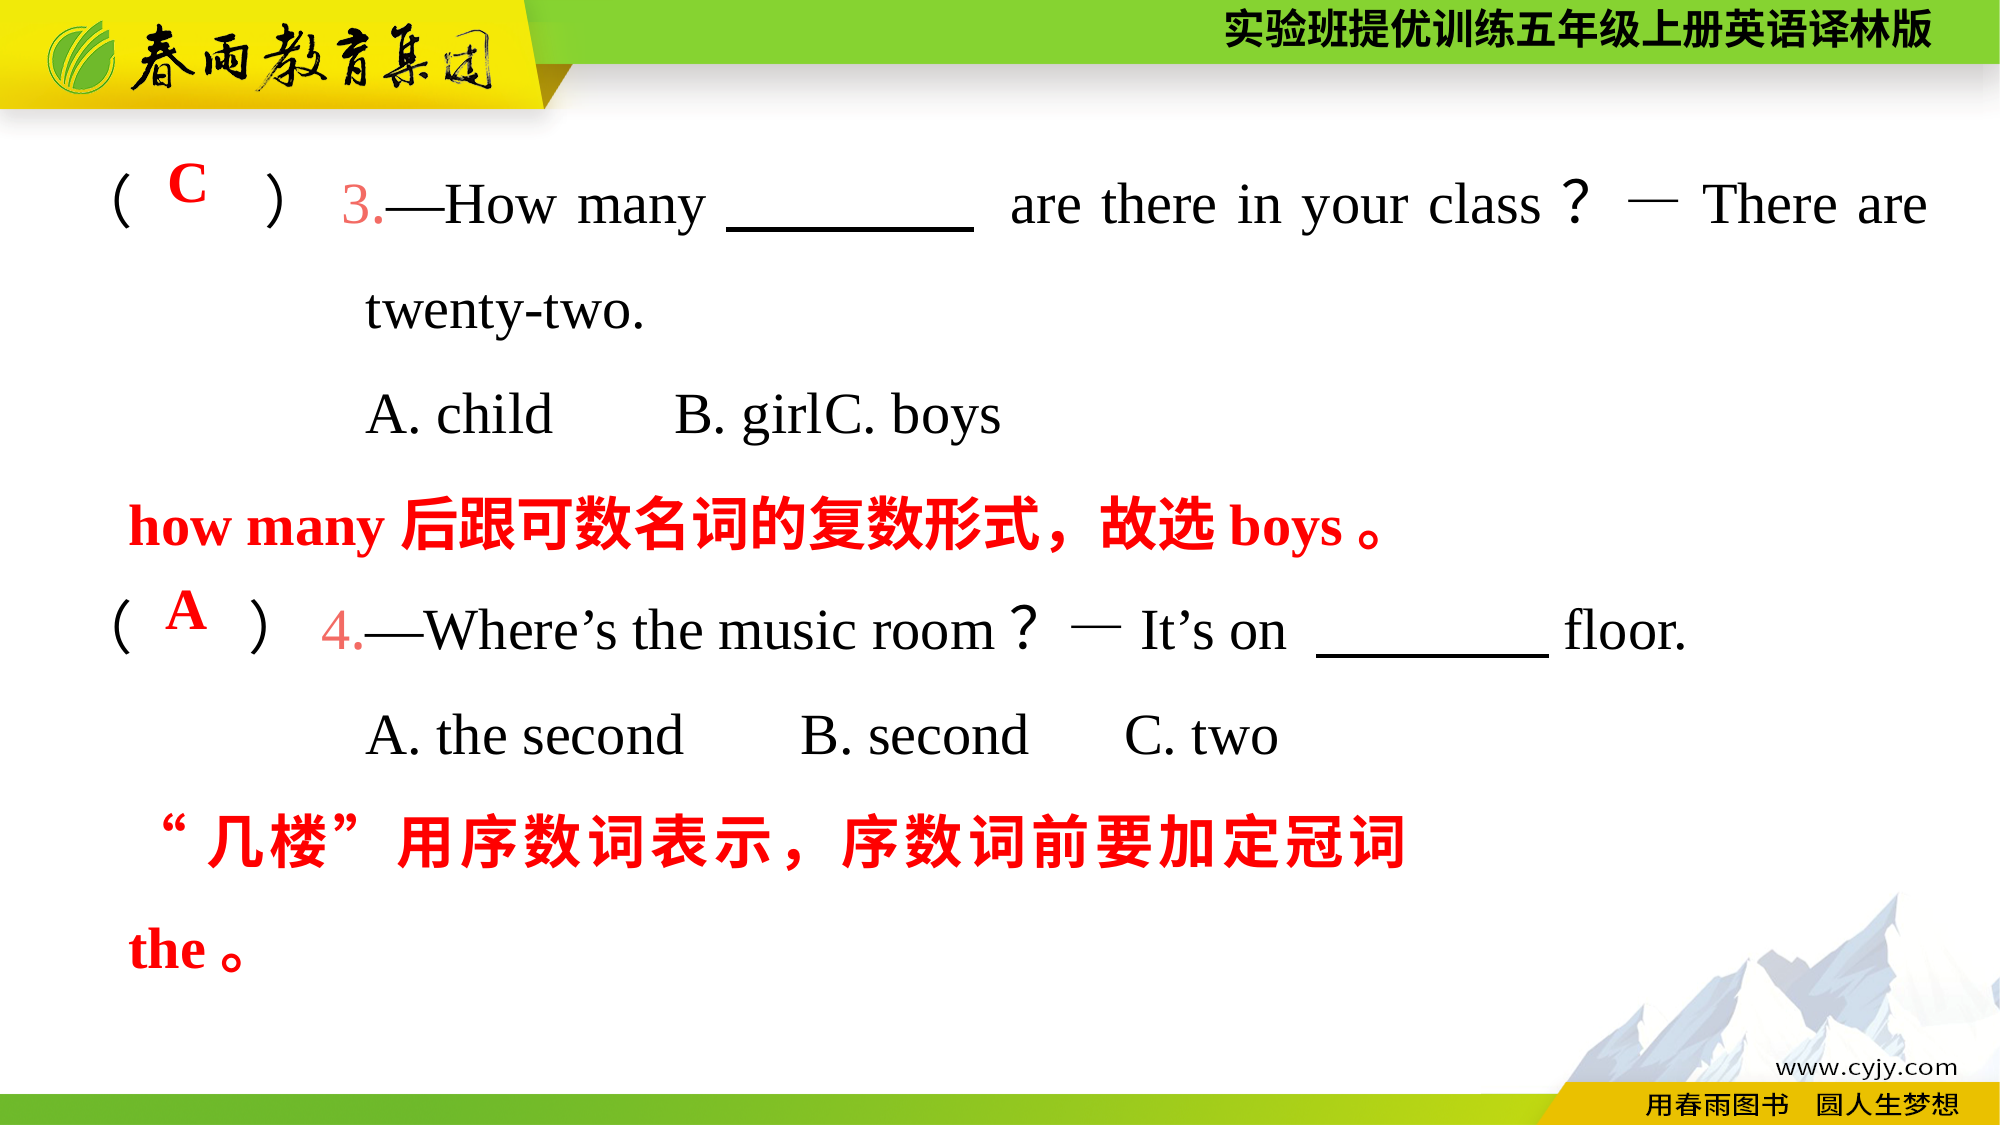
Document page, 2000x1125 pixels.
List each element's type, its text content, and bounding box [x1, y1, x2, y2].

picture [0, 0, 2000, 1125]
text_box （ ）4.—Where’s the music room？—It’s on floor. A. the second B. second C. two [59, 548, 1944, 774]
text_box C [153, 137, 225, 222]
list （ ）3.—How many are there in your class？—There are twenty-two. A. child B. girl C. boys [59, 122, 1944, 456]
text_box A [150, 564, 223, 649]
text_box how many后跟可数名词的复数形式，故选boys。 [113, 444, 1500, 548]
text_box “几楼”用序数词表示，序数词前要加定冠词the。 [113, 762, 1437, 988]
